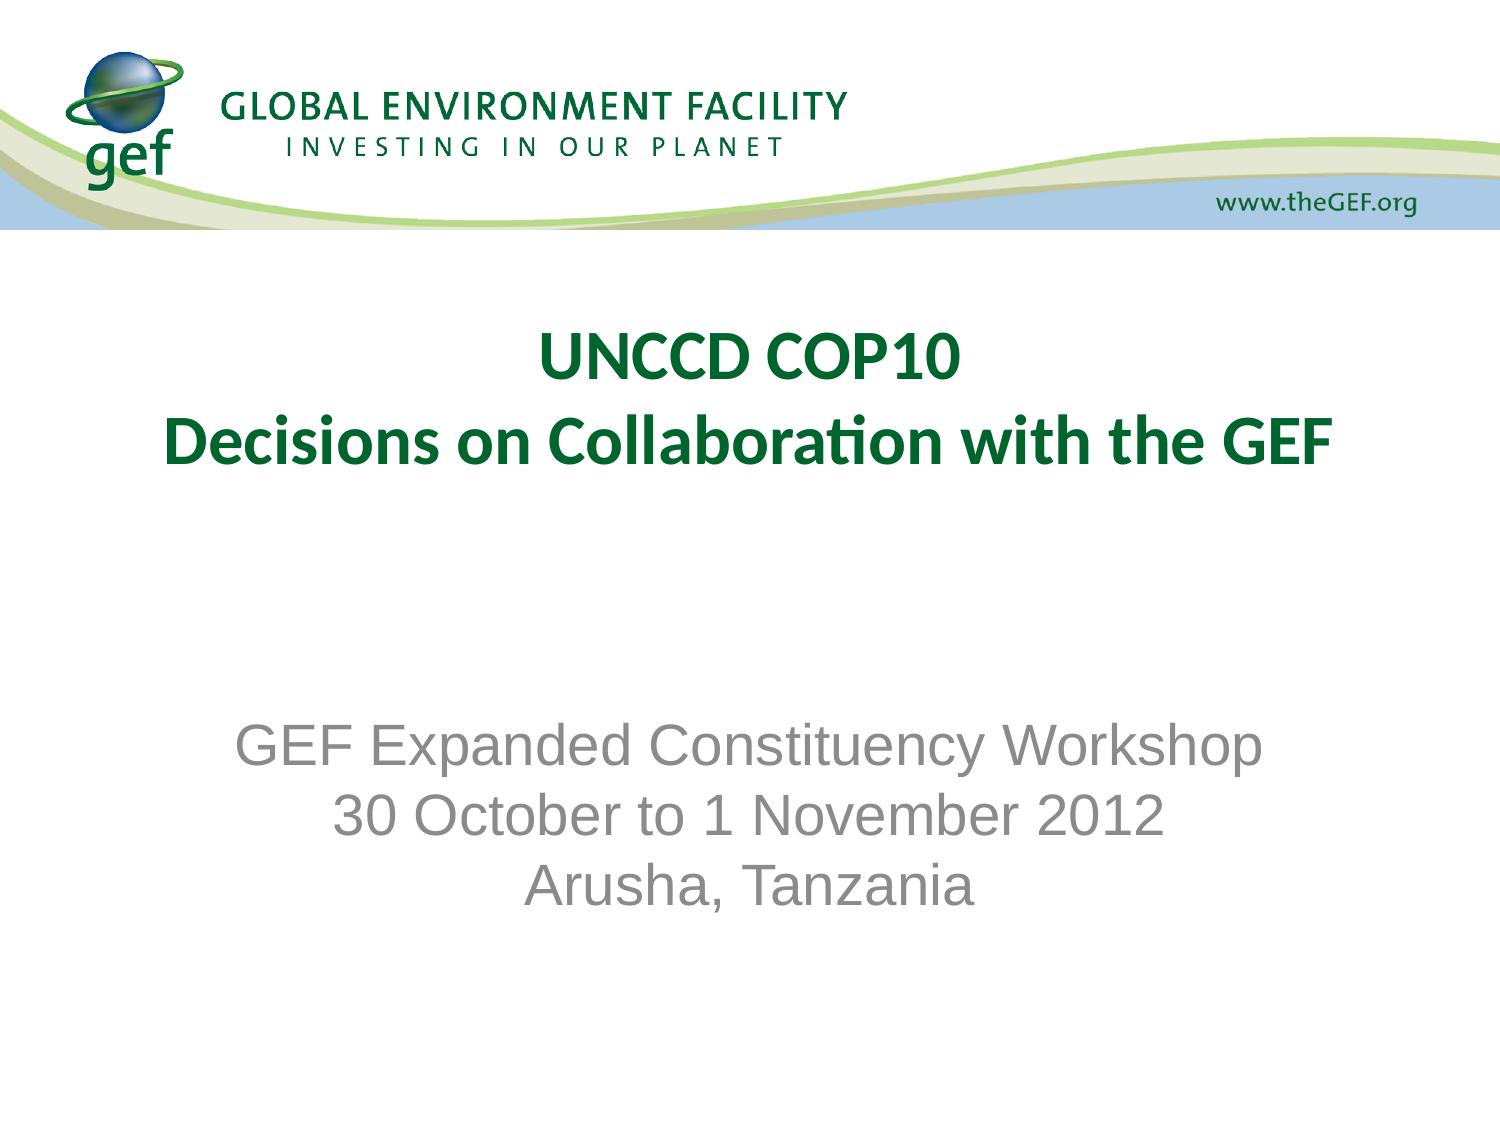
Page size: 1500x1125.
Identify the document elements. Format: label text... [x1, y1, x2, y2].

title UNCCD COP10 Decisions on Collaboration with the GEF [74, 299, 1426, 488]
picture [0, 24, 1500, 230]
text_box GEF Expanded Constituency Workshop 30 October to 1 November 2012 Arusha, Tanzania [149, 699, 1350, 925]
